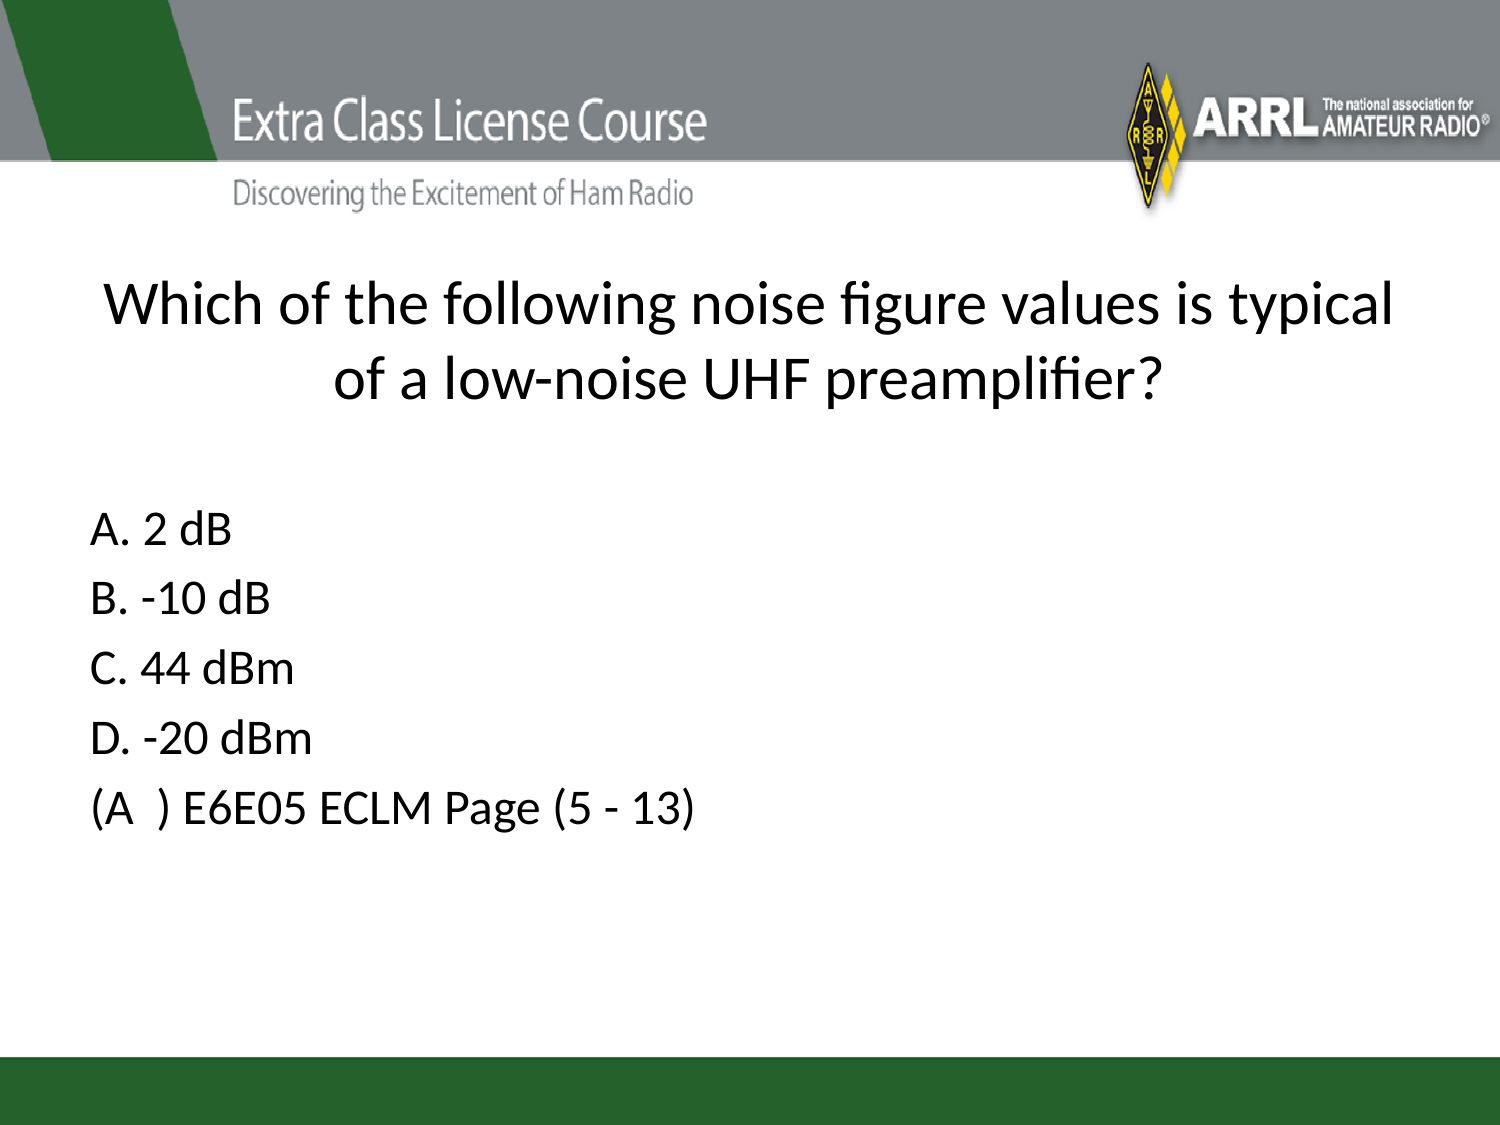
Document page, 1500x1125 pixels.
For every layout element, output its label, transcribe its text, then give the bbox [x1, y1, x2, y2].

picture [0, 0, 1500, 1125]
list A. 2 dB B. -10 dB C. 44 dBm D. -20 dBm (A ) E6E05 ECLM Page (5 - 13) [75, 487, 1425, 1005]
title Which of the following noise figure values is typical of a low-noise UHF preamplifier? [75, 254, 1425, 435]
